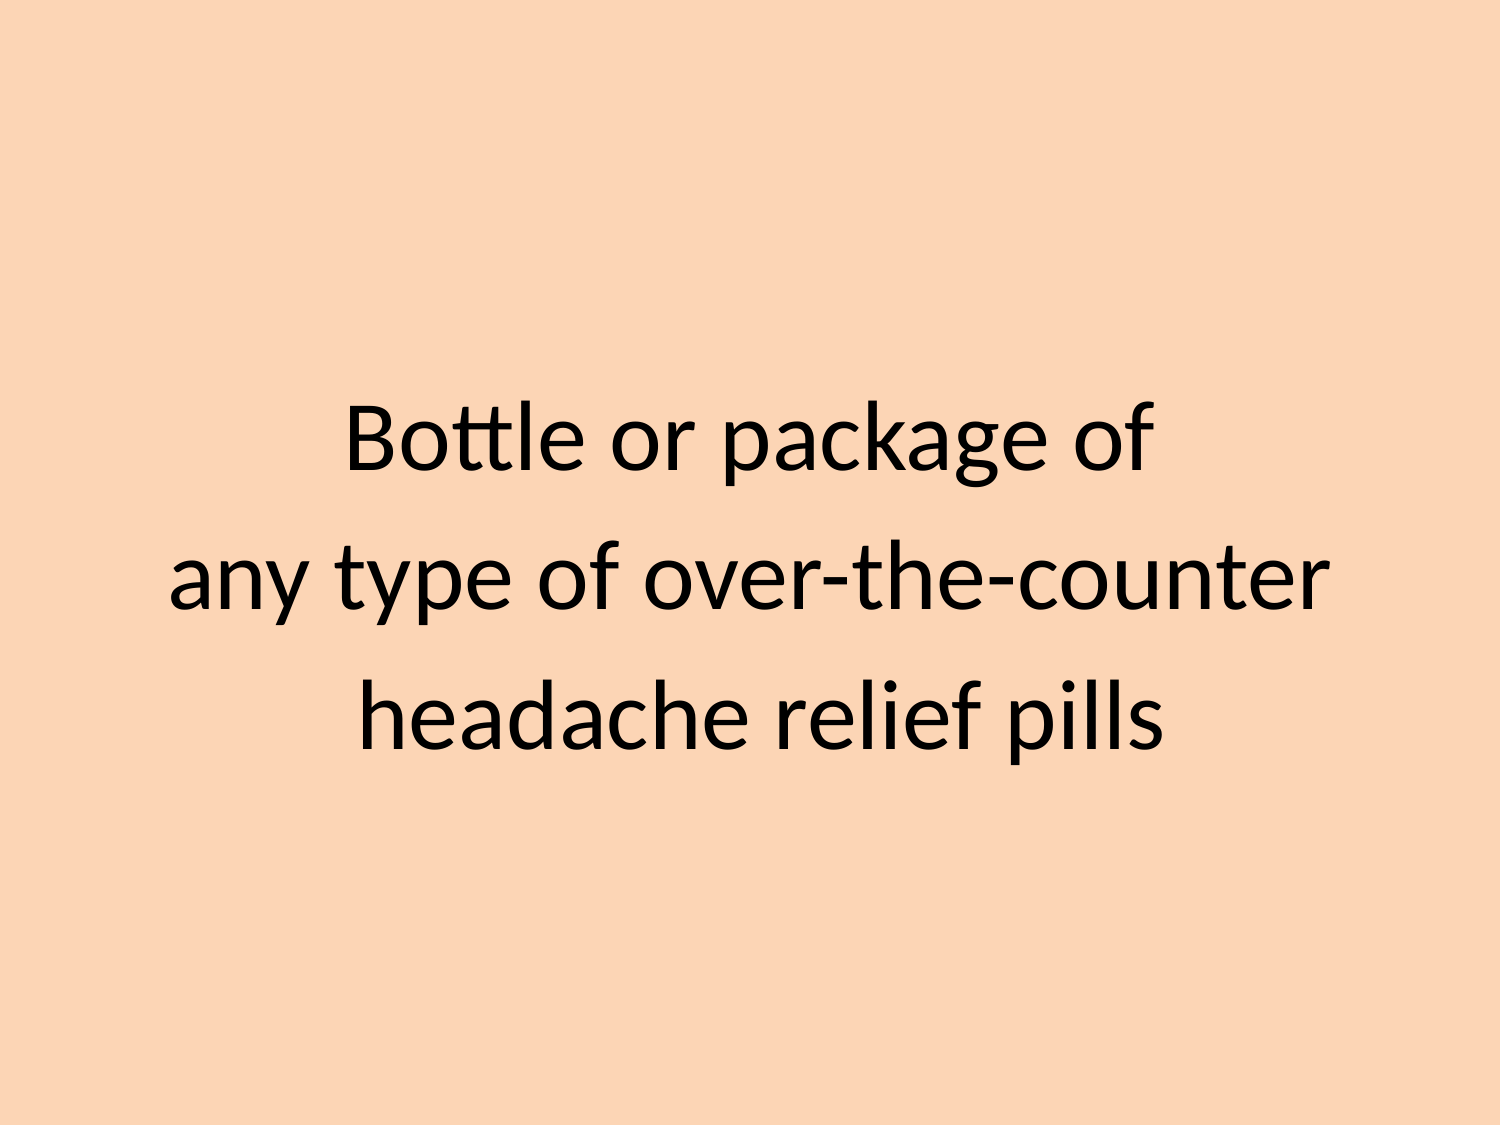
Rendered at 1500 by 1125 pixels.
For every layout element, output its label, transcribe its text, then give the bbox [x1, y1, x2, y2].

list Bottle or package of any type of over-the-counter headache relief pills [75, 262, 1425, 1005]
